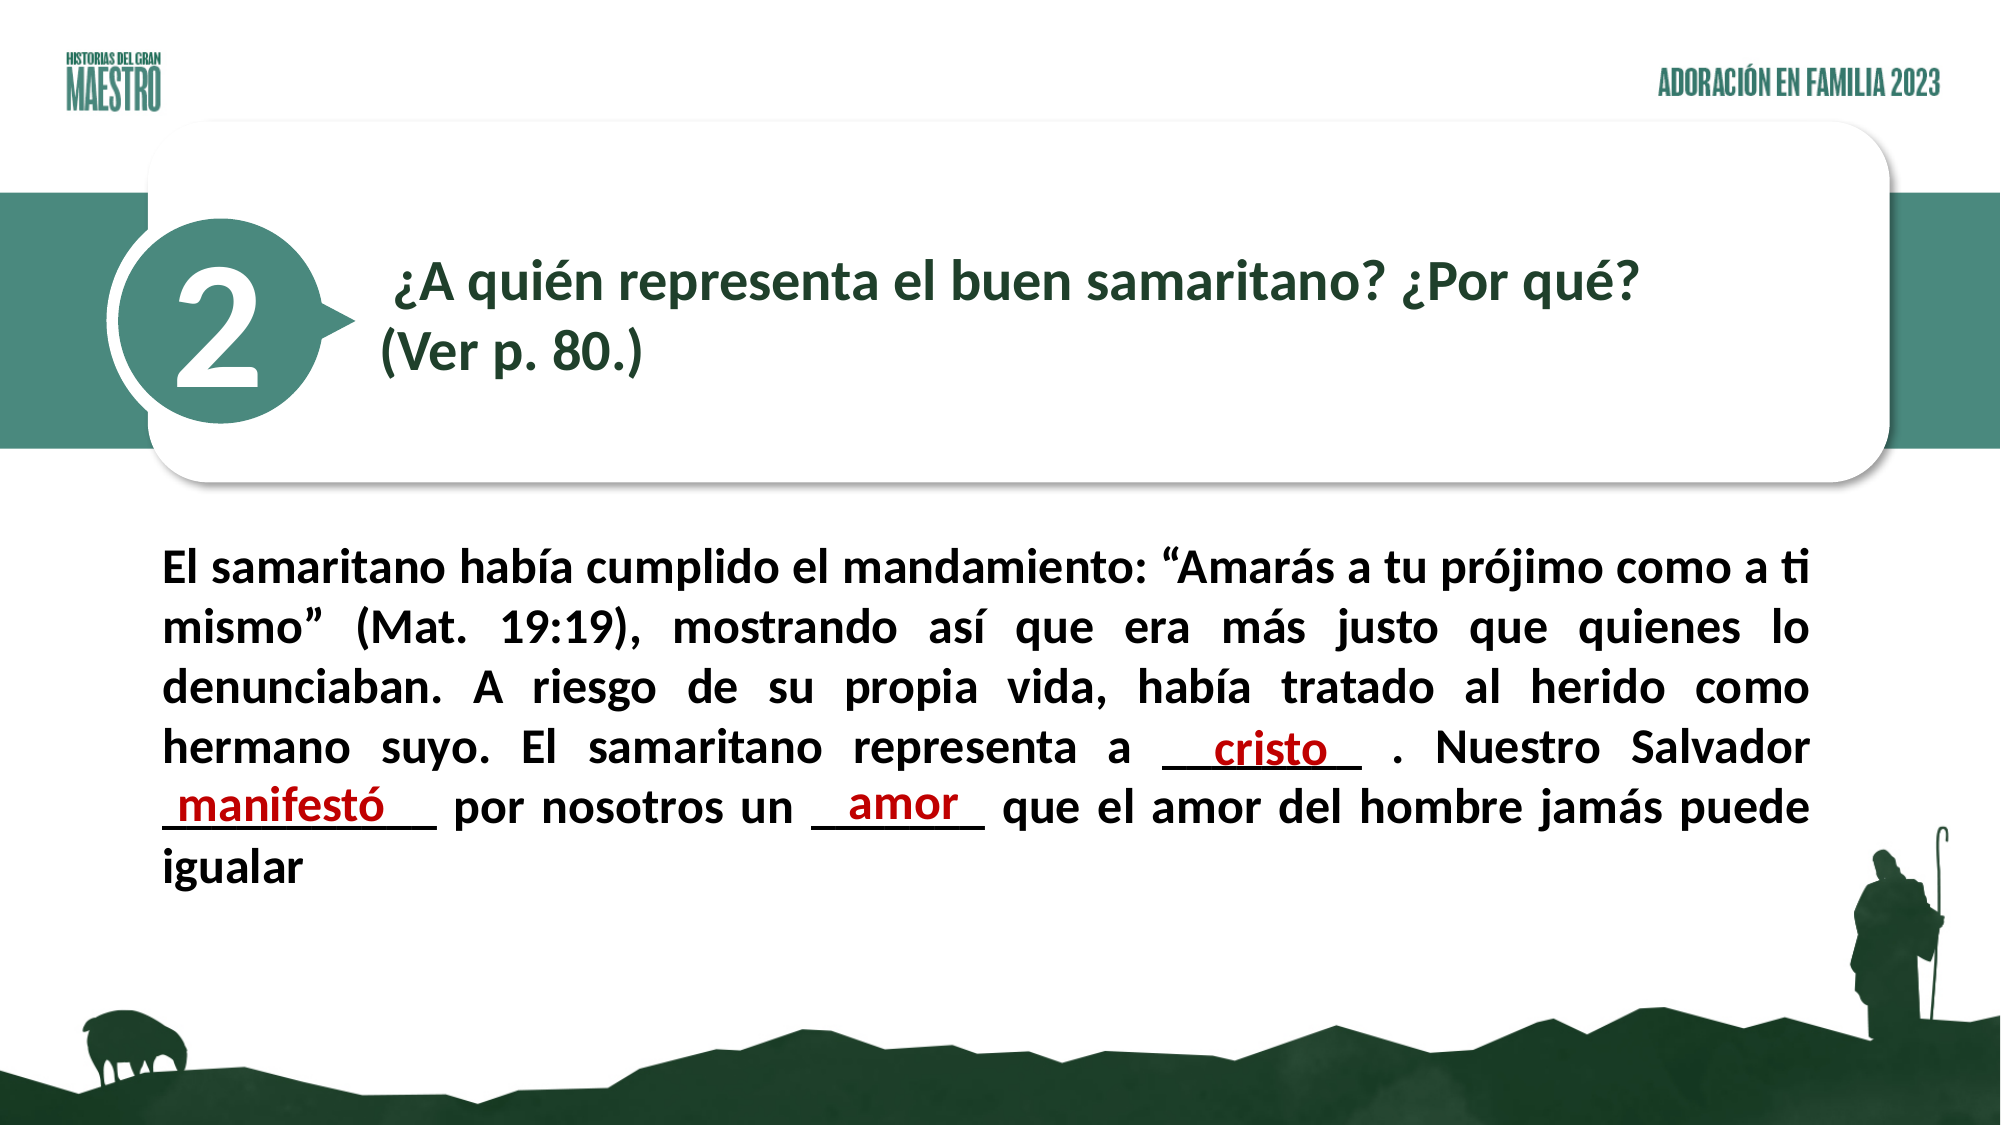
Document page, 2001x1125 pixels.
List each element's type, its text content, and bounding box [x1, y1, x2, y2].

text_box cristo [1199, 707, 1423, 783]
text_box amor [833, 762, 1019, 838]
text_box El samaritano había cumplido el mandamiento: “Amarás a tu prójimo como a ti mismo” (Mat. 19:19), mostrando así que era más justo que quienes lo denunciaban. A riesgo de su propia vida, había tratado al herido como hermano suyo. El samaritano representa a ________ . Nuestro Salvador ___________ por nosotros un _______ que el amor del hombre jamás puede igualar [147, 526, 1828, 902]
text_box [0, 121, 2000, 483]
picture [0, 0, 2001, 1125]
text_box manifestó [162, 764, 534, 839]
